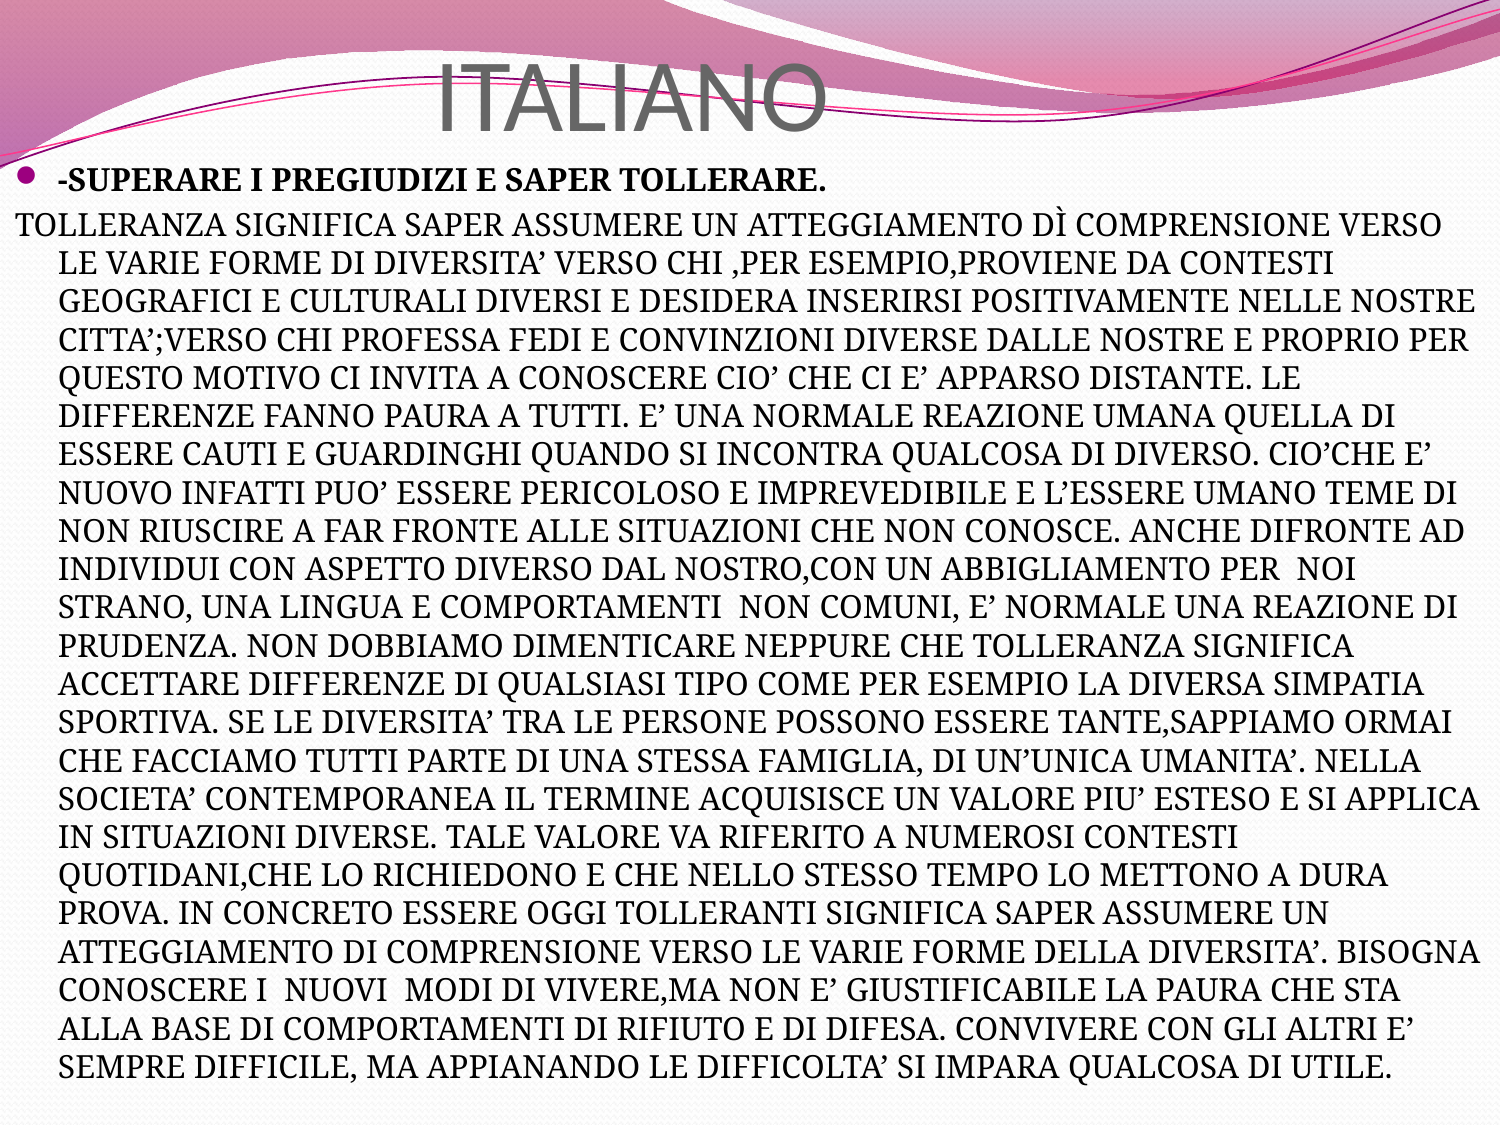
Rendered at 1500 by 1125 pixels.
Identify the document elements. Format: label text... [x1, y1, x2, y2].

title ITALIANO [58, 0, 1409, 152]
list -SUPERARE I PREGIUDIZI E SAPER TOLLERARE. TOLLERANZA SIGNIFICA SAPER ASSUMERE UN ATTEGGIAMENTO DÌ COMPRENSIONE VERSO LE VARIE FORME DI DIVERSITA’ VERSO CHI ,PER ESEMPIO,PROVIENE DA CONTESTI GEOGRAFICI E CULTURALI DIVERSI E DESIDERA INSERIRSI POSITIVAMENTE NELLE NOSTRE CITTA’;VERSO CHI PROFESSA FEDI E CONVINZIONI DIVERSE DALLE NOSTRE E PROPRIO PER QUESTO MOTIVO CI INVITA A CONOSCERE CIO’ CHE CI E’ APPARSO DISTANTE. LE DIFFERENZE FANNO PAURA A TUTTI. E’ UNA NORMALE REAZIONE UMANA QUELLA DI ESSERE CAUTI E GUARDINGHI QUANDO SI INCONTRA QUALCOSA DI DIVERSO. CIO’CHE E’ NUOVO INFATTI PUO’ ESSERE PERICOLOSO E IMPREVEDIBILE E L’ESSERE UMANO TEME DI NON RIUSCIRE A FAR FRONTE ALLE SITUAZIONI CHE NON CONOSCE. ANCHE DIFRONTE AD INDIVIDUI CON ASPETTO DIVERSO DAL NOSTRO,CON UN ABBIGLIAMENTO PER NOI STRANO, UNA LINGUA E COMPORTAMENTI NON COMUNI, E’ NORMALE UNA REAZIONE DI PRUDENZA. NON DOBBIAMO DIMENTICARE NEPPURE CHE TOLLERANZA SIGNIFICA ACCETTARE DIFFERENZE DI QUALSIASI TIPO COME PER ESEMPIO LA DIVERSA SIMPATIA SPORTIVA. SE LE DIVERSITA’ TRA LE PERSONE POSSONO ESSERE TANTE,SAPPIAMO ORMAI CHE FACCIAMO TUTTI PARTE DI UNA STESSA FAMIGLIA, DI UN’UNICA UMANITA’. NELLA SOCIETA’ CONTEMPORANEA IL TERMINE ACQUISISCE UN VALORE PIU’ ESTESO E SI APPLICA IN SITUAZIONI DIVERSE. TALE VALORE VA RIFERITO A NUMEROSI CONTESTI QUOTIDANI,CHE LO RICHIEDONO E CHE NELLO STESSO TEMPO LO METTONO A DURA PROVA. IN CONCRETO ESSERE OGGI TOLLERANTI SIGNIFICA SAPER ASSUMERE UN ATTEGGIAMENTO DI COMPRENSIONE VERSO LE VARIE FORME DELLA DIVERSITA’. BISOGNA CONOSCERE I NUOVI MODI DI VIVERE,MA NON E’ GIUSTIFICABILE LA PAURA CHE STA ALLA BASE DI COMPORTAMENTI DI RIFIUTO E DI DIFESA. CONVIVERE CON GLI ALTRI E’ SEMPRE DIFFICILE, MA APPIANANDO LE DIFFICOLTA’ SI IMPARA QUALCOSA DI UTILE. [0, 152, 1500, 1125]
